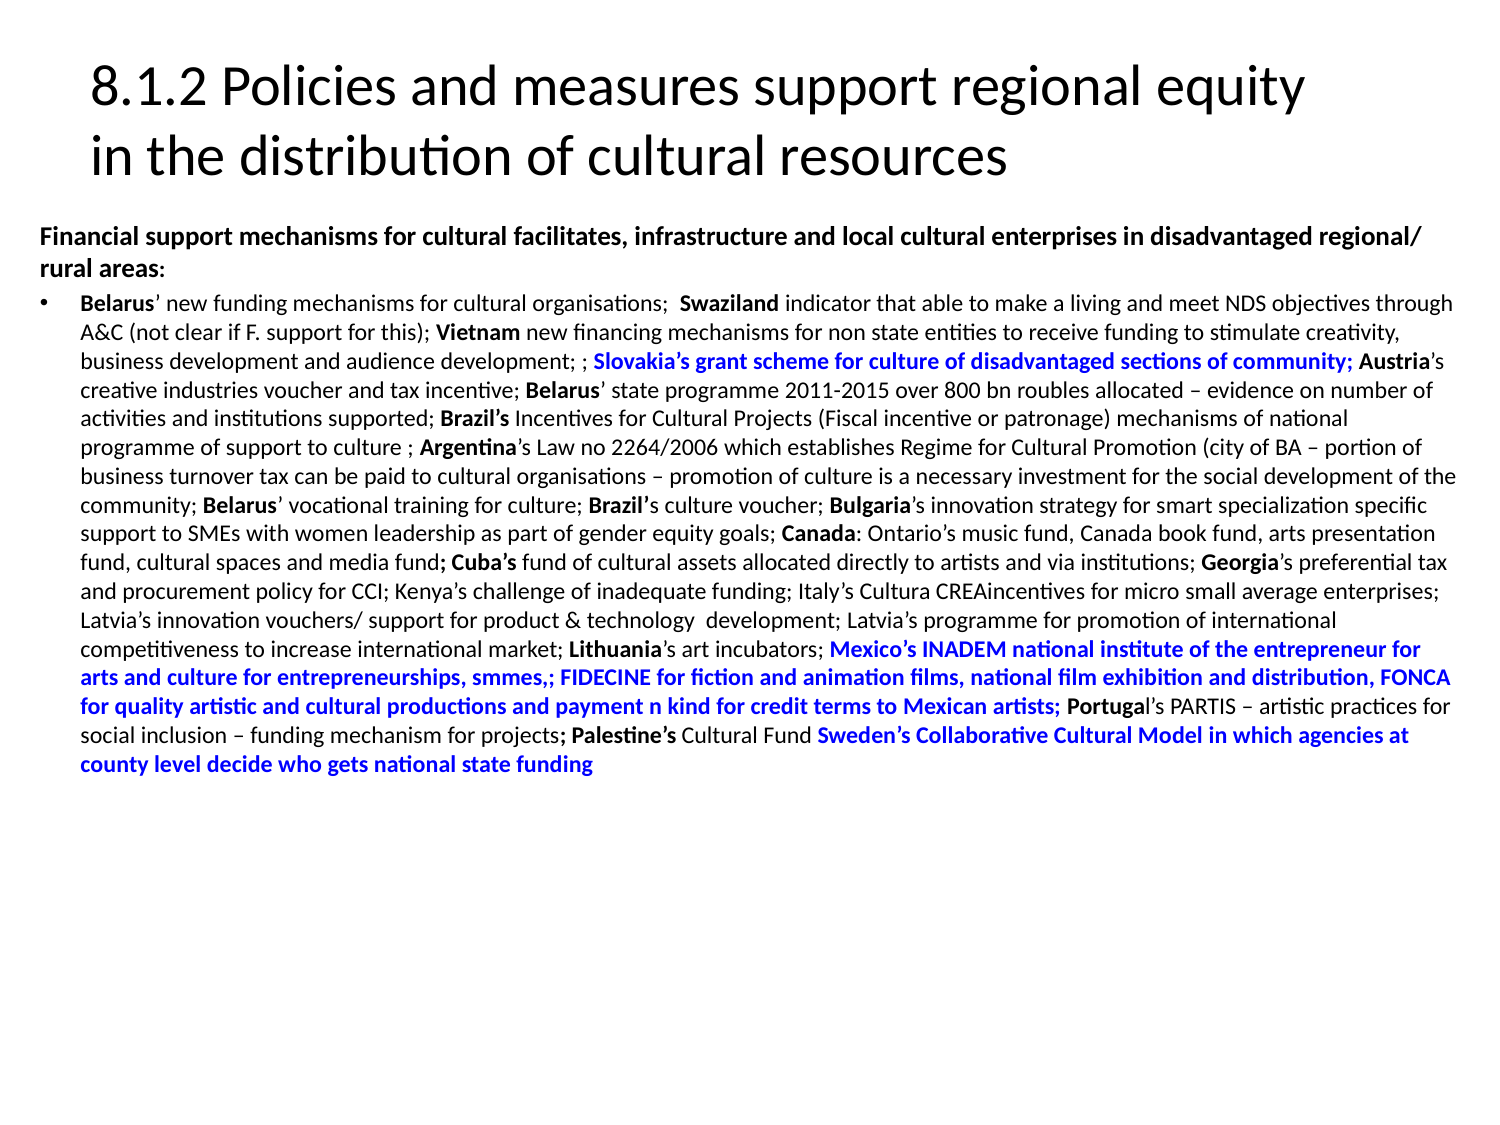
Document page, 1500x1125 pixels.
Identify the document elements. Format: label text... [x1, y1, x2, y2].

list Financial support mechanisms for cultural facilitates, infrastructure and local cultural enterprises in disadvantaged regional/ rural areas: Belarus’ new funding mechanisms for cultural organisations; Swaziland indicator that able to make a living and meet NDS objectives through A&C (not clear if F. support for this); Vietnam new financing mechanisms for non state entities to receive funding to stimulate creativity, business development and audience development; ; Slovakia’s grant scheme for culture of disadvantaged sections of community; Austria’s creative industries voucher and tax incentive; Belarus’ state programme 2011-2015 over 800 bn roubles allocated – evidence on number of activities and institutions supported; Brazil’s Incentives for Cultural Projects (Fiscal incentive or patronage) mechanisms of national programme of support to culture ; Argentina’s Law no 2264/2006 which establishes Regime for Cultural Promotion (city of BA – portion of business turnover tax can be paid to cultural organisations – promotion of culture is a necessary investment for the social development of the community; Belarus’ vocational training for culture; Brazil’s culture voucher; Bulgaria’s innovation strategy for smart specialization specific support to SMEs with women leadership as part of gender equity goals; Canada: Ontario’s music fund, Canada book fund, arts presentation fund, cultural spaces and media fund; Cuba’s fund of cultural assets allocated directly to artists and via institutions; Georgia’s preferential tax and procurement policy for CCI; Kenya’s challenge of inadequate funding; Italy’s Cultura CREAincentives for micro small average enterprises; Latvia’s innovation vouchers/ support for product & technology development; Latvia’s programme for promotion of international competitiveness to increase international market; Lithuania’s art incubators; Mexico’s INADEM national institute of the entrepreneur for arts and culture for entrepreneurships, smmes,; FIDECINE for fiction and animation films, national film exhibition and distribution, FONCA for quality artistic and cultural productions and payment n kind for credit terms to Mexican artists; Portugal’s PARTIS – artistic practices for social inclusion – funding mechanism for projects; Palestine’s Cultural Fund Sweden’s Collaborative Cultural Model in which agencies at county level decide who gets national state funding [24, 210, 1475, 826]
title 8.1.2 Policies and measures support regional equity in the distribution of cultural resources [75, 23, 1325, 210]
